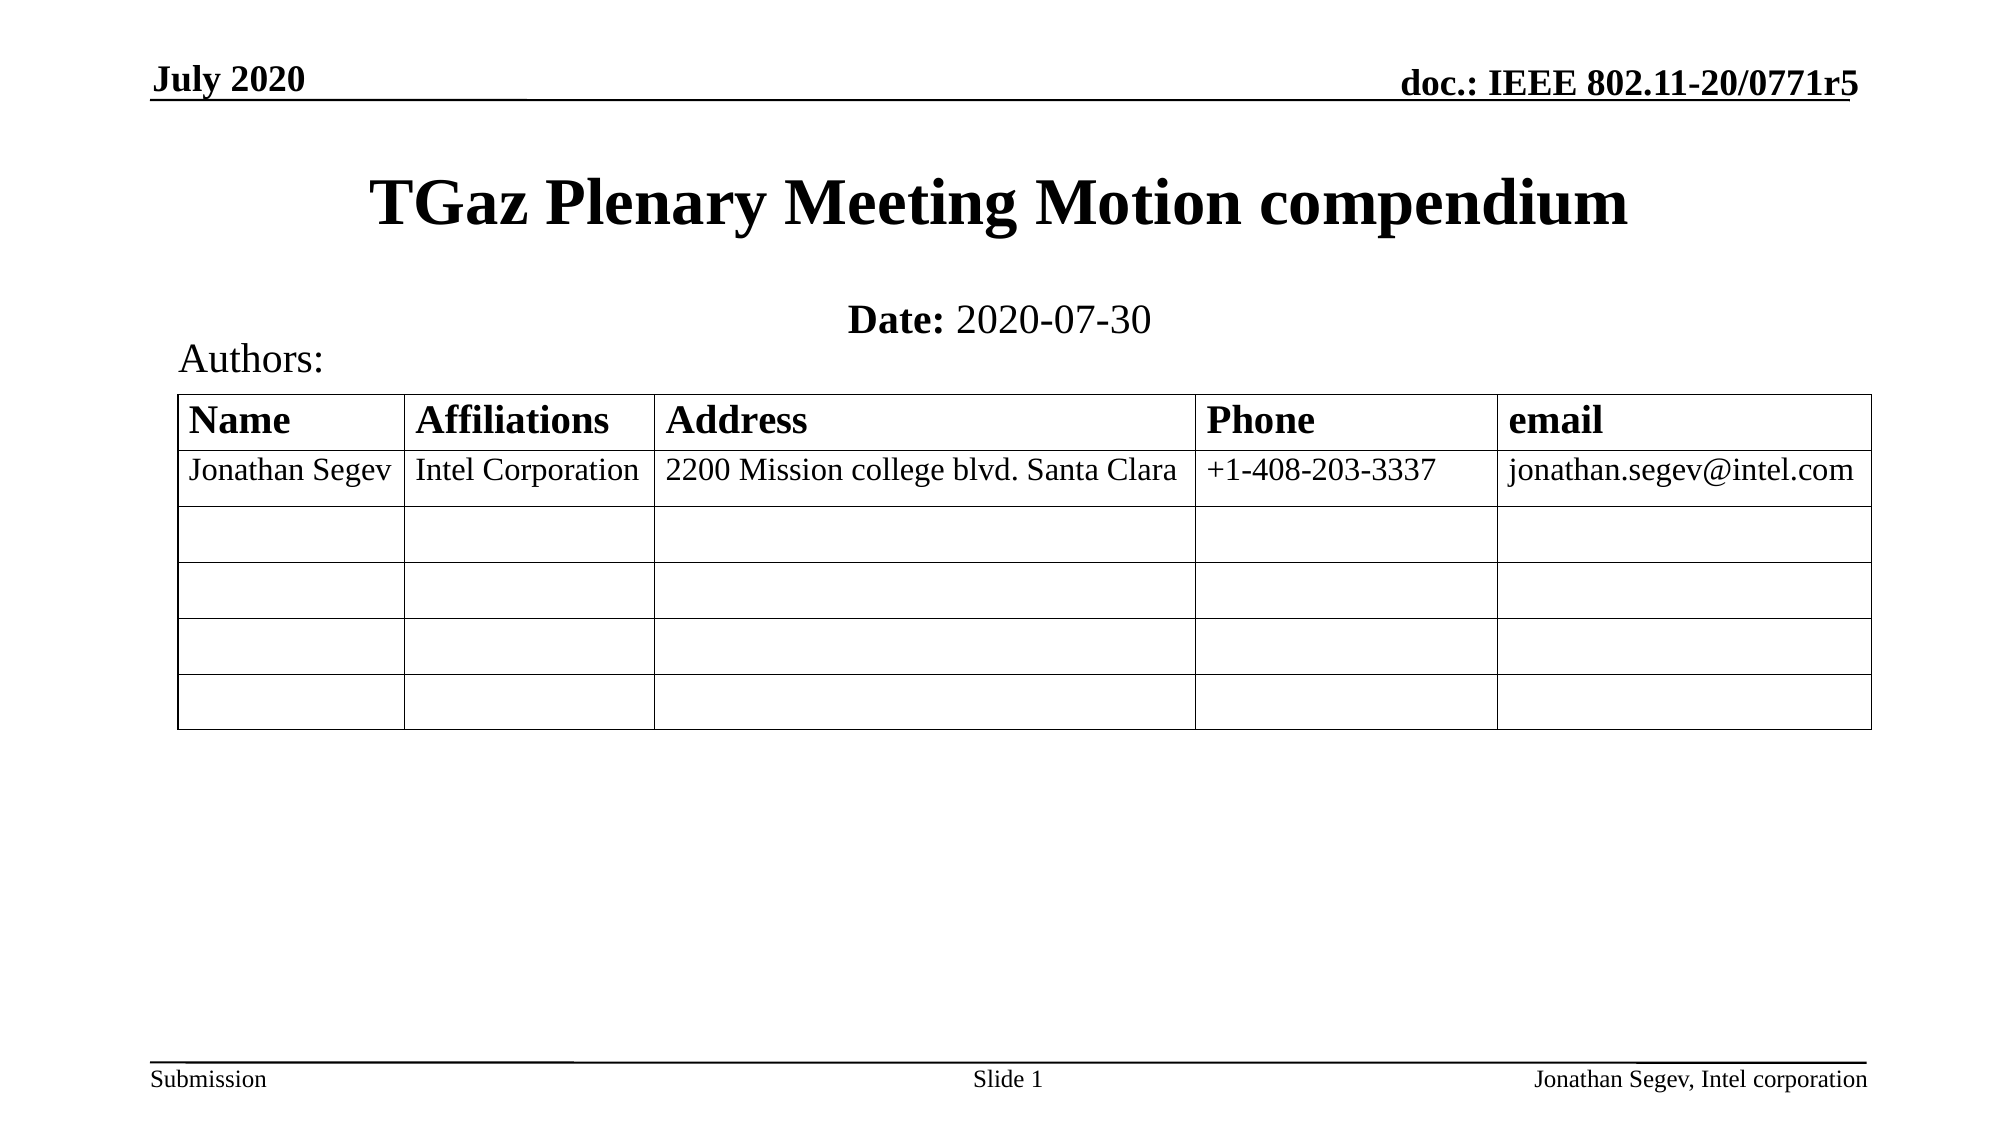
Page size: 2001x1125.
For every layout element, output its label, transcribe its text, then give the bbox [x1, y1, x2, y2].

subtitle Date: 2020-07-30 [299, 283, 1701, 363]
slide_number Slide 1 [950, 1061, 1067, 1123]
footer Jonathan Segev, Intel corporation [1171, 1061, 1869, 1093]
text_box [162, 394, 1893, 800]
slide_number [152, 54, 563, 100]
title TGaz Plenary Meeting Motion compendium [149, 76, 1851, 319]
text_box Authors: [162, 323, 401, 387]
